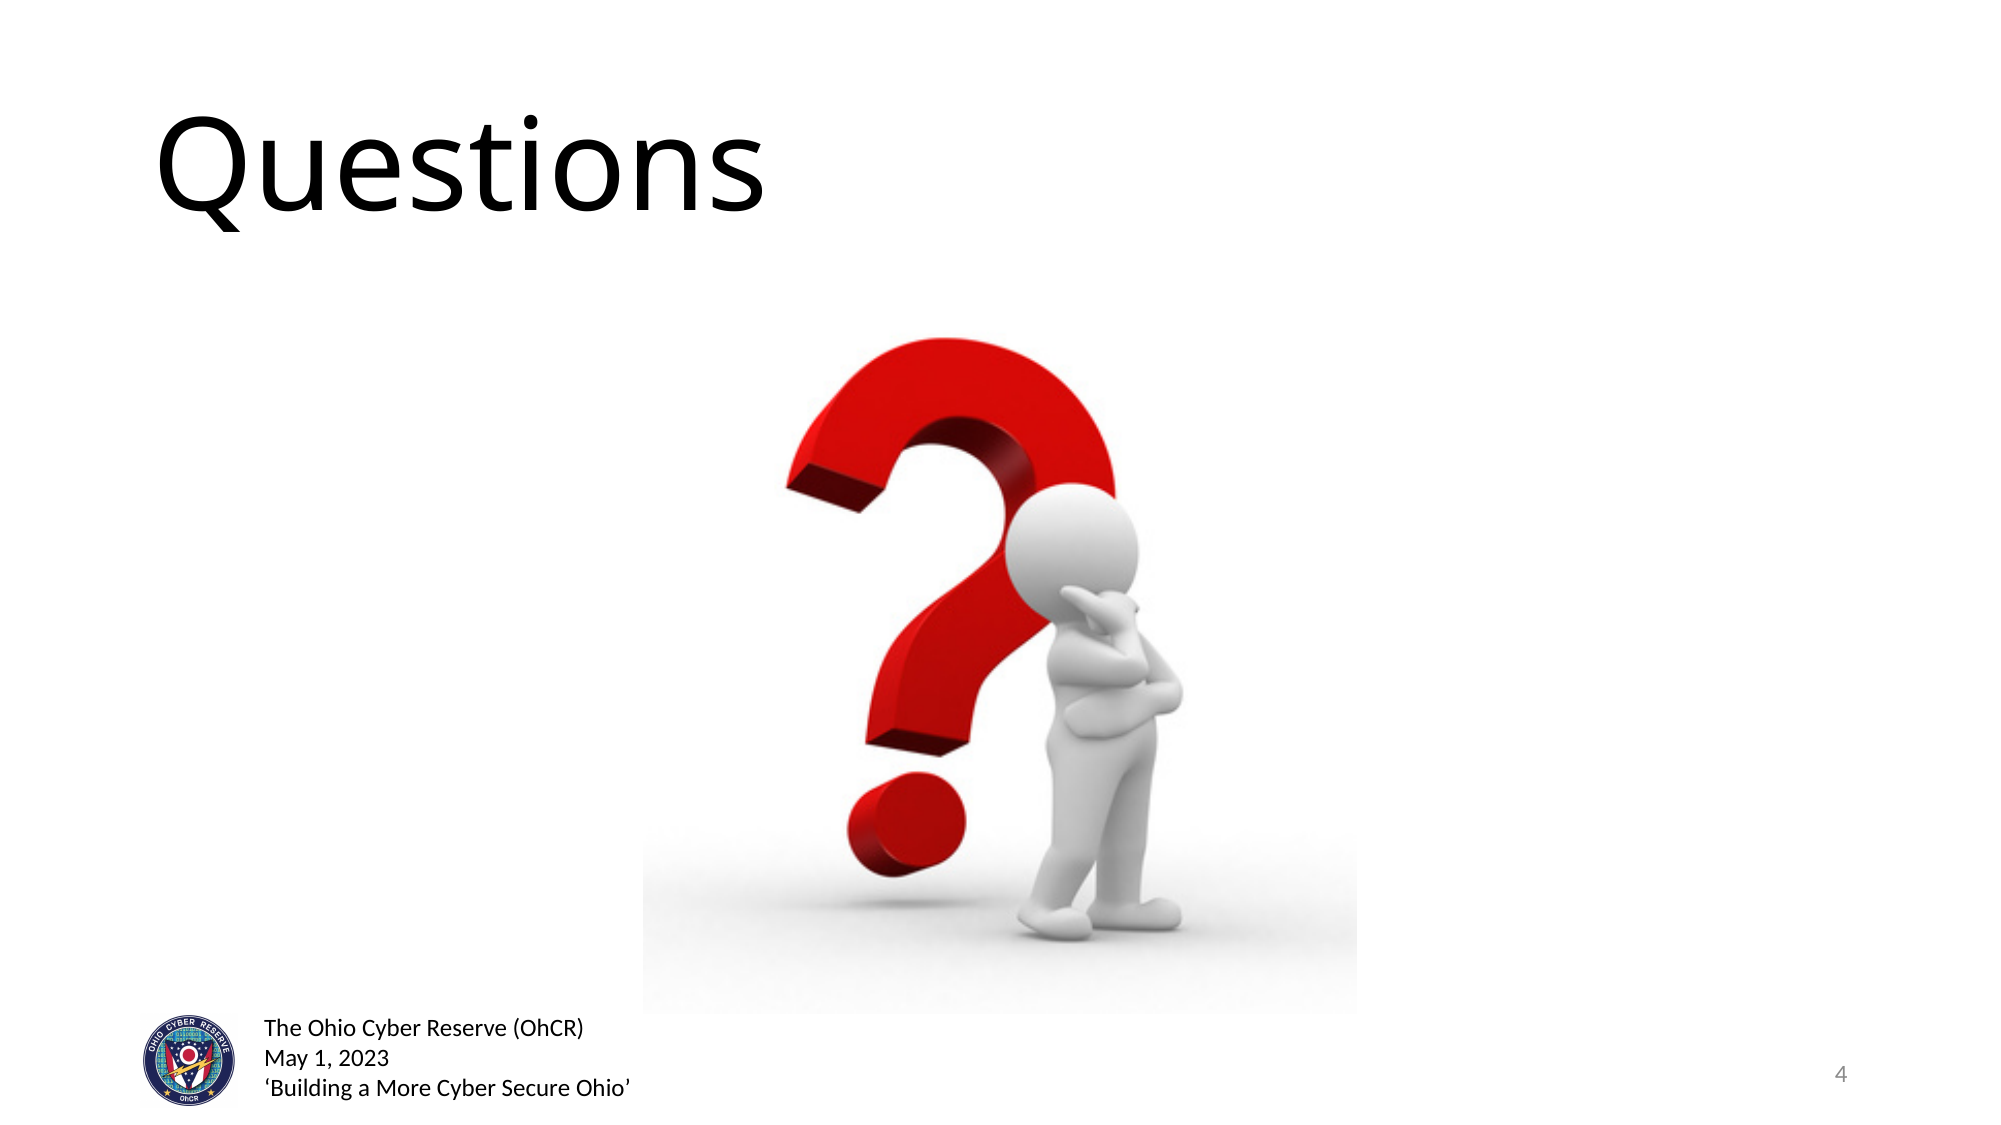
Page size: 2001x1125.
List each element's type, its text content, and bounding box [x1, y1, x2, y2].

picture [140, 1013, 238, 1108]
slide_number 4 [1412, 1042, 1863, 1103]
text_box The Ohio Cyber Reserve (OhCR) May 1, 2023 ‘Building a More Cyber Secure Ohio’ [249, 1004, 647, 1109]
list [643, 299, 1357, 1014]
title Questions [137, 59, 1863, 278]
